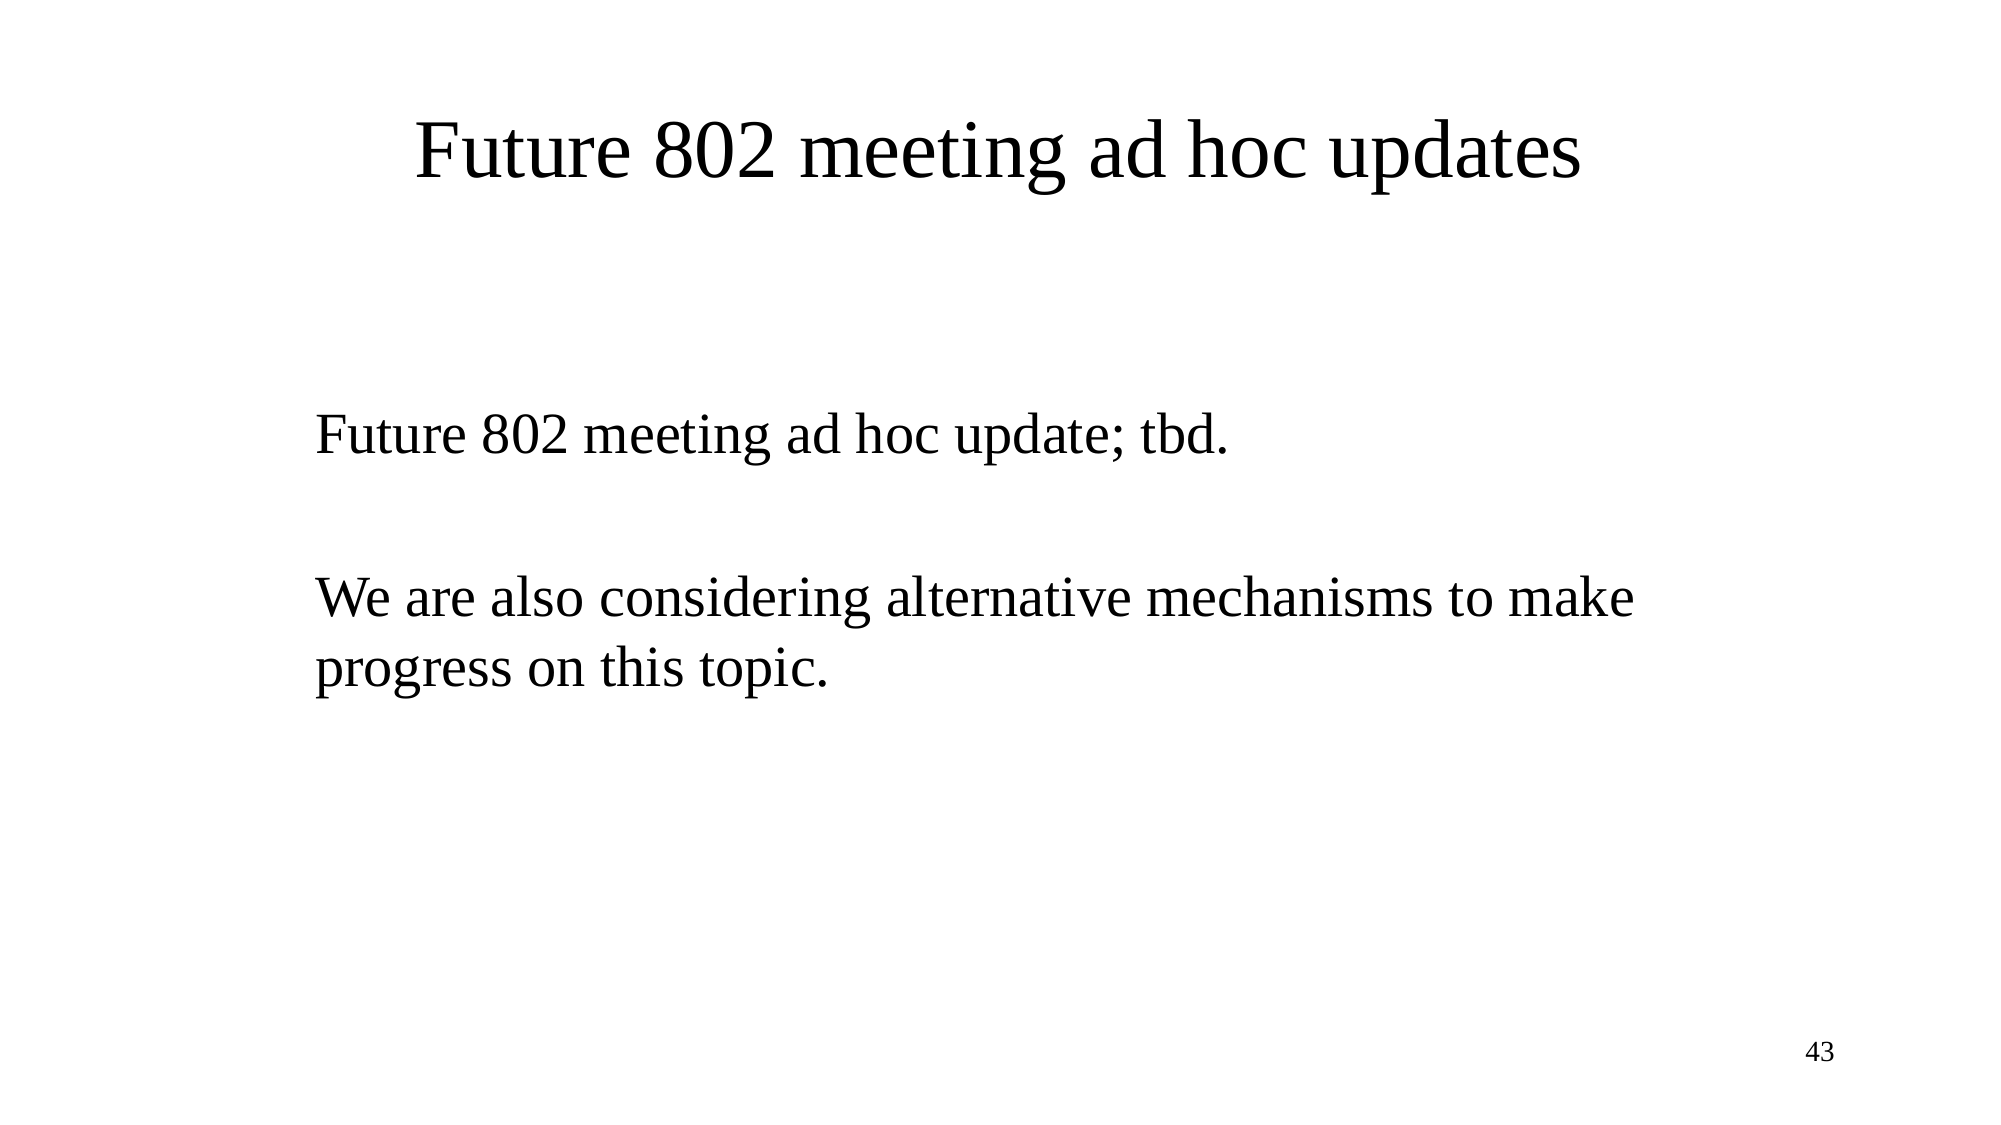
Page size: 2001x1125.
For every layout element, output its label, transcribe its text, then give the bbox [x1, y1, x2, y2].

title Future 802 meeting ad hoc updates [87, 49, 1913, 238]
list Future 802 meeting ad hoc update; tbd. We are also considering alternative mechanisms to make progress on this topic. [299, 387, 1713, 1088]
slide_number 43 [1433, 1024, 1851, 1101]
